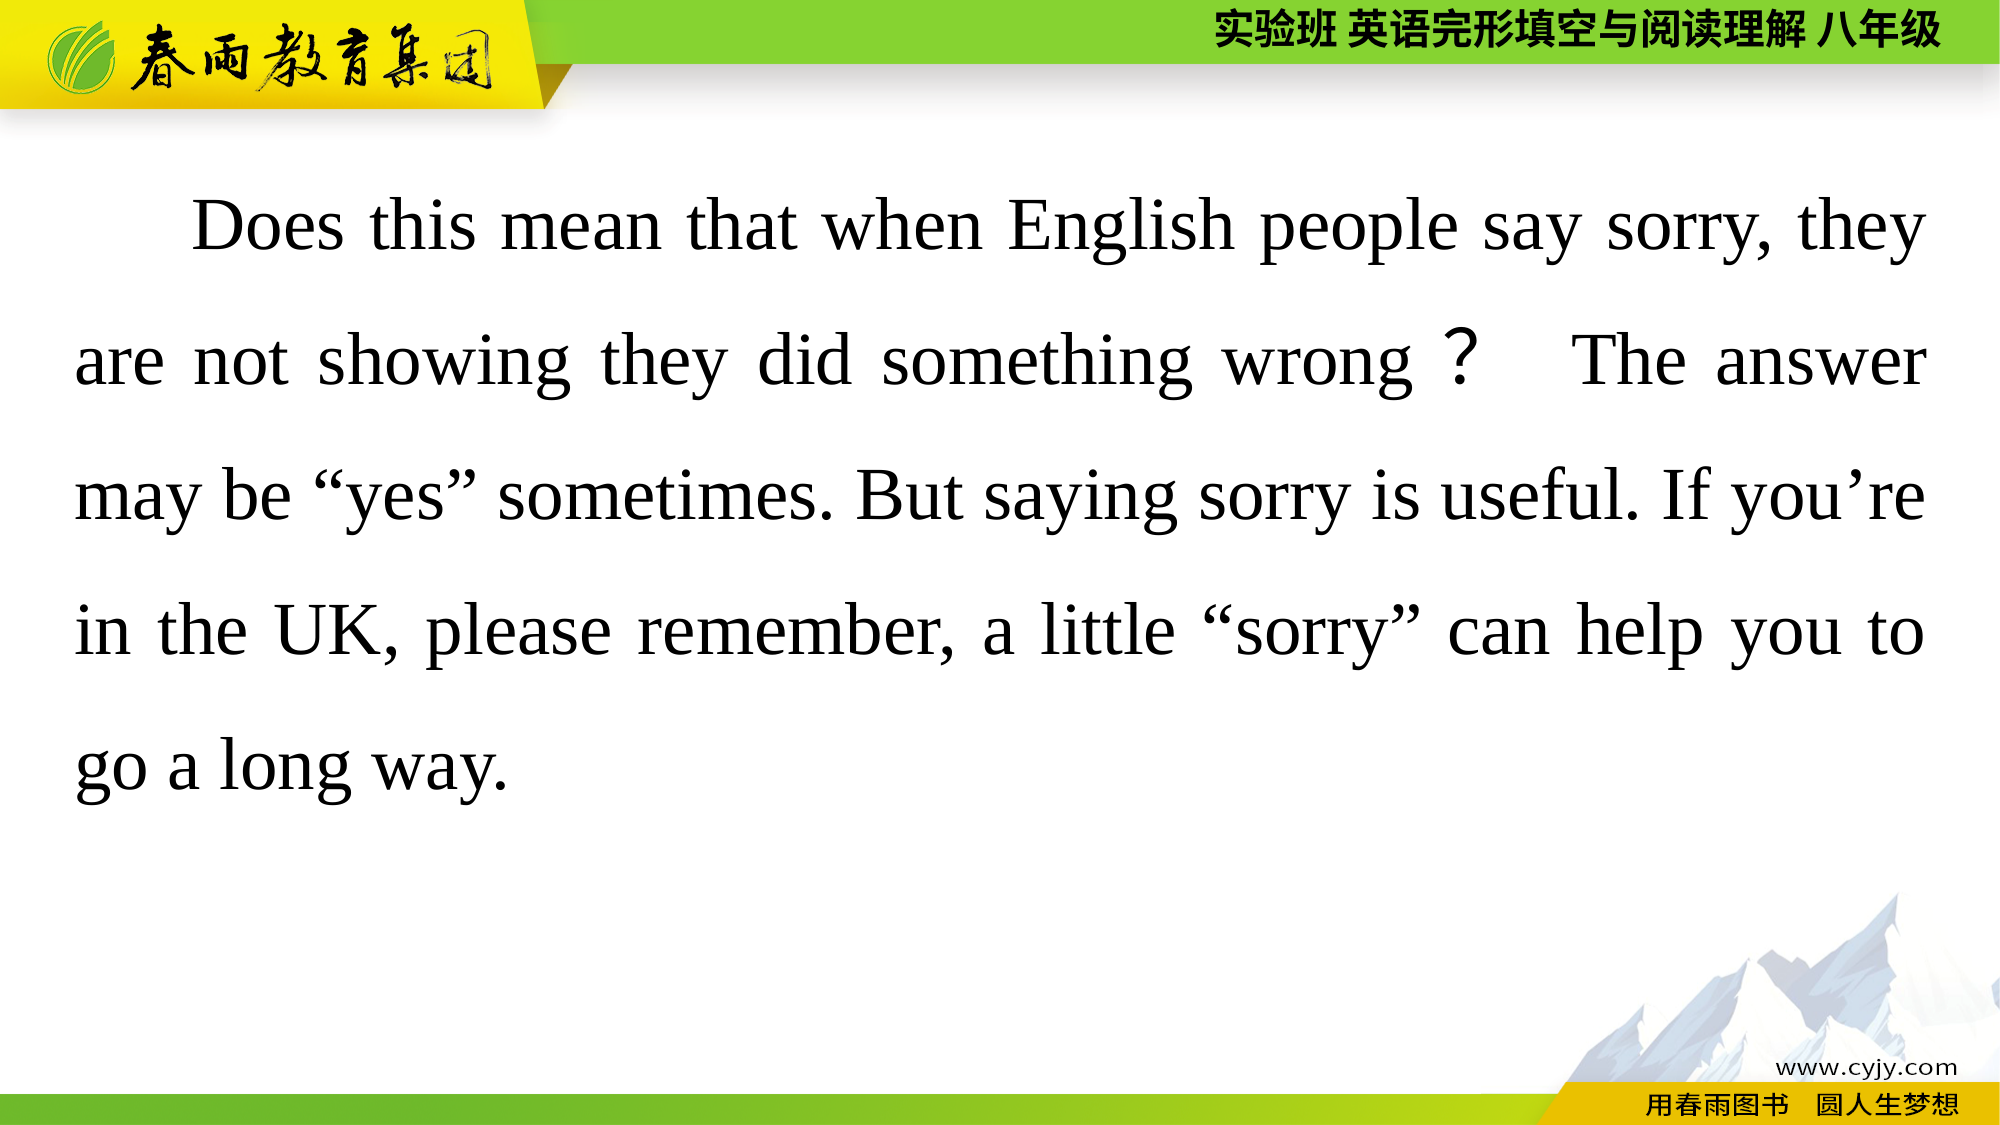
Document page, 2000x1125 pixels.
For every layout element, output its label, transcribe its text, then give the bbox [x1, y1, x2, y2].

picture [0, 0, 2000, 1125]
list Does this mean that when English people say sorry, they are not showing they did something wrong？ The answer may be “yes” sometimes. But saying sorry is useful. If you’re in the UK, please remember, a little “sorry” can help you to go a long way. [59, 122, 1944, 803]
